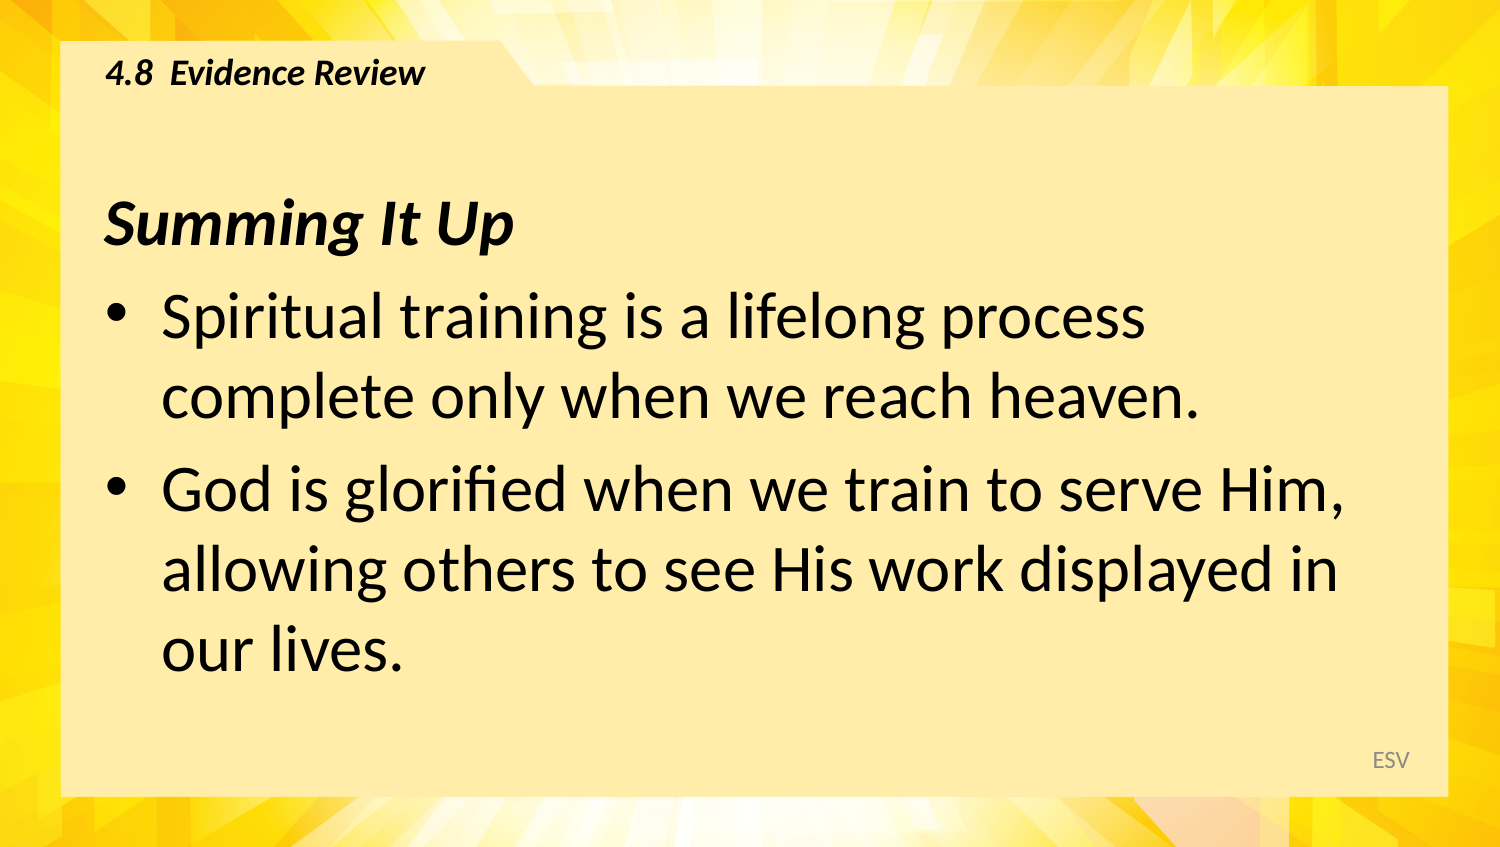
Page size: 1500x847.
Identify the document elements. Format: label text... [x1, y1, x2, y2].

title 4.8 Evidence Review [89, 33, 1420, 108]
list Summing It Up Spiritual training is a lifelong process complete only when we reach heaven. God is glorified when we train to serve Him, allowing others to see His work displayed in our lives. [89, 141, 1403, 722]
picture [0, 0, 1500, 847]
footer ESV [950, 736, 1425, 782]
